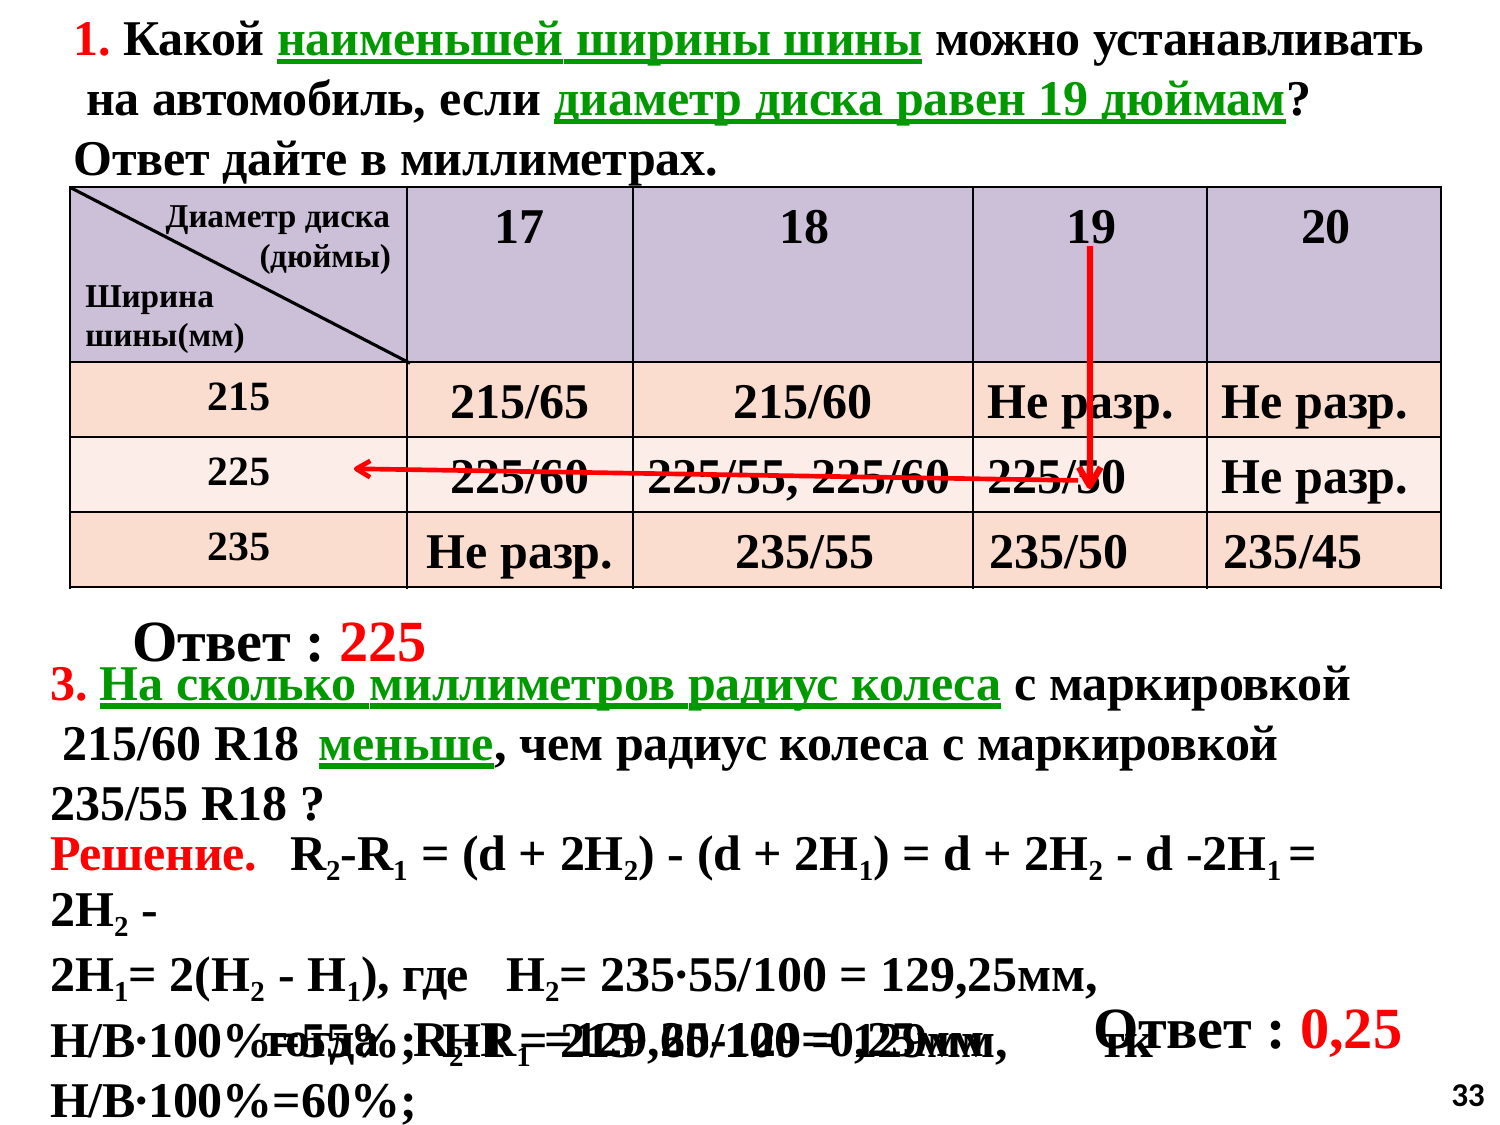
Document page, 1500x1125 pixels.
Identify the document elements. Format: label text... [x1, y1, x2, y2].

text_box 33 [1482, 1079, 1491, 1114]
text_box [68, 185, 1105, 490]
text_box Ответ : 225 [130, 601, 431, 648]
text_box 3. На сколько миллиметров радиус колеса с маркировкой 215/60 R18 меньше, чем радиус колеса с маркировкой 235/55 R18 ? Решение. R2-R1 = (d + 2H2) - (d + 2H1) = d + 2H2 - d -2H1 = 2H2 - 2H1= 2(H2 - H1), где H2= 235∙55/100 = 129,25мм, Н/В∙100%=55%; Н1 = 215∙ 60/100 = 129мм, тк Н/В∙100%=60%; [43, 648, 1482, 1125]
title 1. Какой наименьшей ширины шины можно устанавливать на автомобиль, если диаметр диска равен 19 дюймам? Ответ дайте в миллиметрах. [71, 3, 1435, 183]
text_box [67, 185, 1444, 590]
text_box тогда R2-R1 =129,25-129=0,25мм [256, 1003, 991, 1072]
